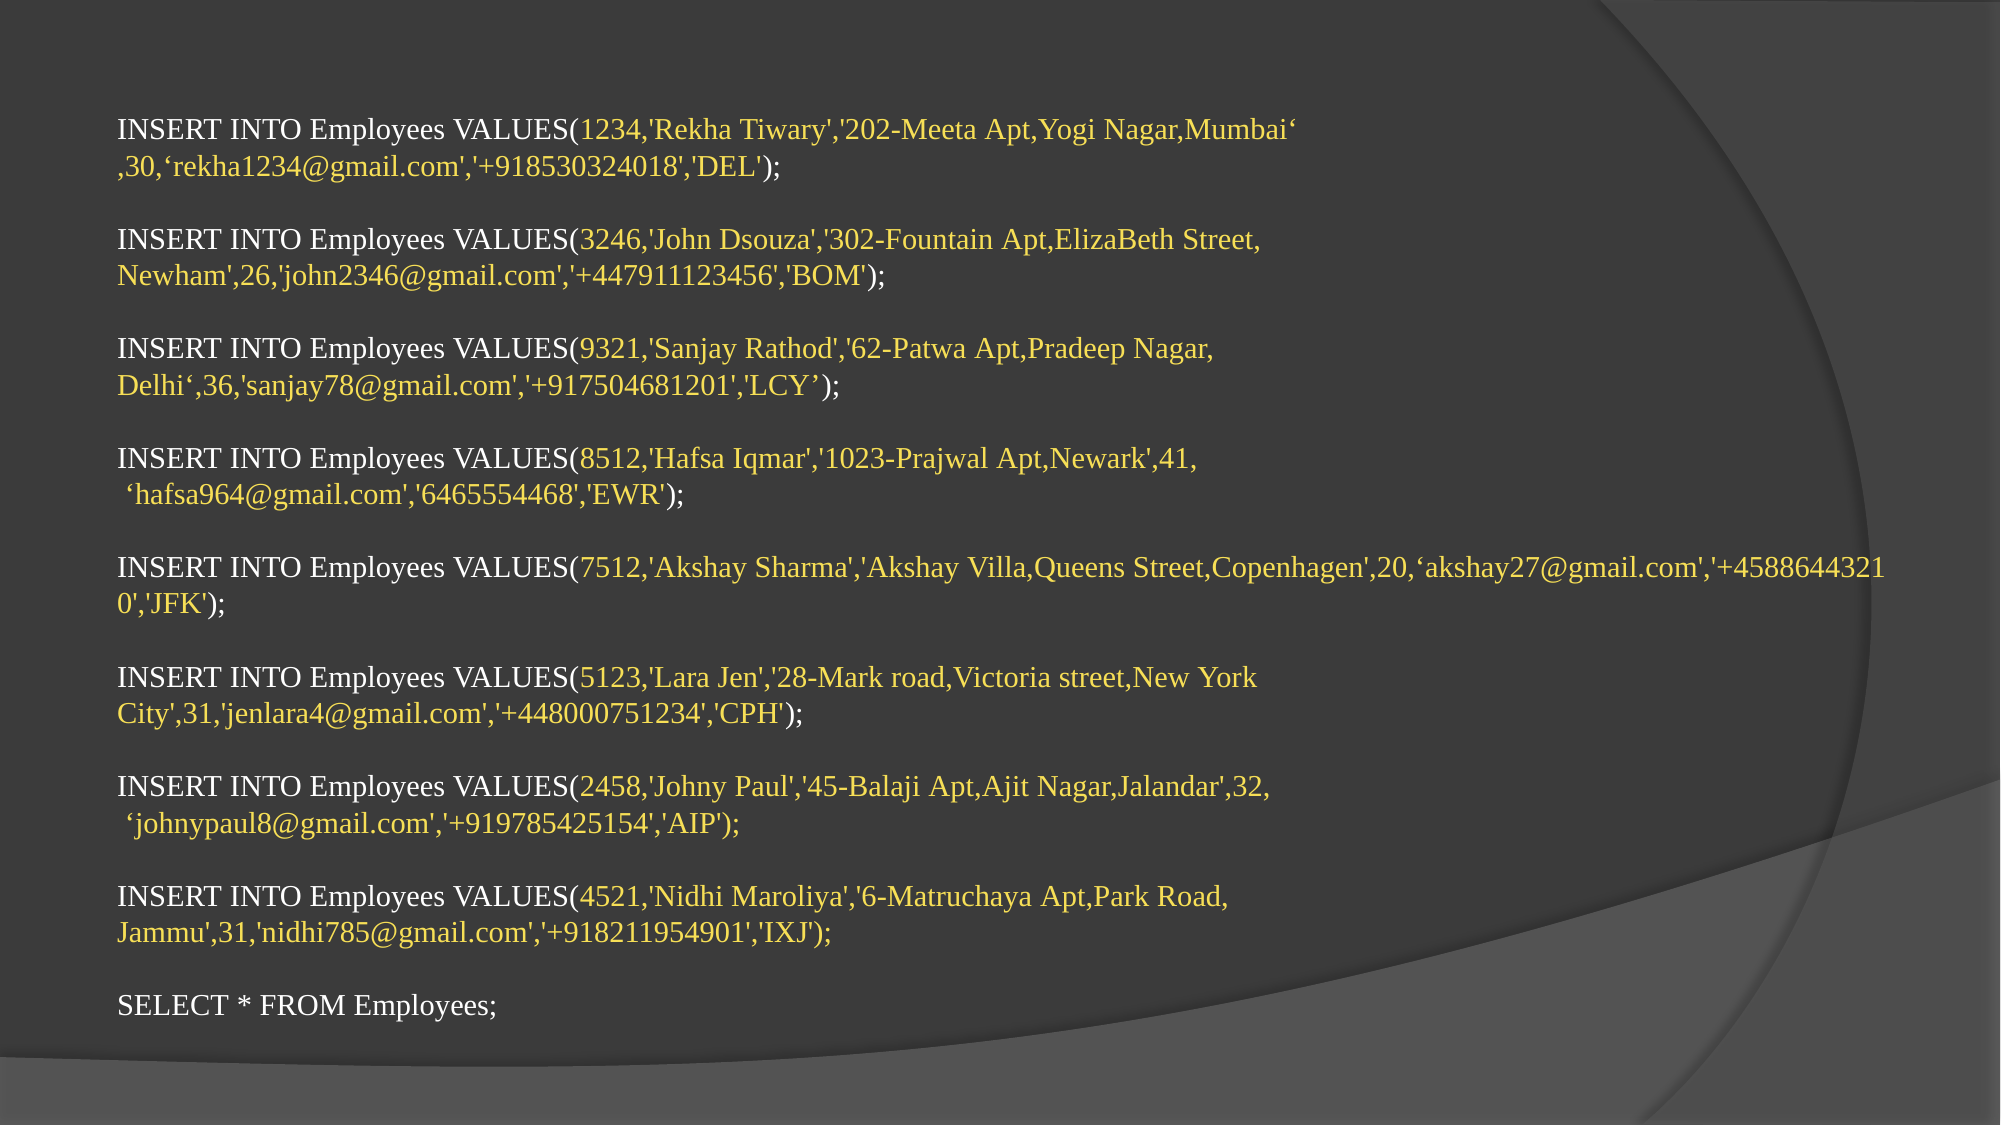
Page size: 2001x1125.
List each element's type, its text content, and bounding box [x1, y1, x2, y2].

list INSERT INTO Employees VALUES(1234,'Rekha Tiwary','202-Meeta Apt,Yogi Nagar,Mumbai‘ ,30,‘rekha1234@gmail.com','+918530324018','DEL'); INSERT INTO Employees VALUES(3246,'John Dsouza','302-Fountain Apt,ElizaBeth Street, Newham',26,'john2346@gmail.com','+447911123456','BOM'); INSERT INTO Employees VALUES(9321,'Sanjay Rathod','62-Patwa Apt,Pradeep Nagar, Delhi‘,36,'sanjay78@gmail.com','+917504681201','LCY’); INSERT INTO Employees VALUES(8512,'Hafsa Iqmar','1023-Prajwal Apt,Newark',41, ‘hafsa964@gmail.com','6465554468','EWR'); INSERT INTO Employees VALUES(7512,'Akshay Sharma','Akshay Villa,Queens Street,Copenhagen',20,‘akshay27@gmail.com','+45886443210','JFK'); INSERT INTO Employees VALUES(5123,'Lara Jen','28-Mark road,Victoria street,New York City',31,'jenlara4@gmail.com','+448000751234','CPH'); INSERT INTO Employees VALUES(2458,'Johny Paul','45-Balaji Apt,Ajit Nagar,Jalandar',32, ‘johnypaul8@gmail.com','+919785425154','AIP'); INSERT INTO Employees VALUES(4521,'Nidhi Maroliya','6-Matruchaya Apt,Park Road, Jammu',31,'nidhi785@gmail.com','+918211954901','IXJ'); SELECT * FROM Employees; [102, 101, 1910, 1035]
